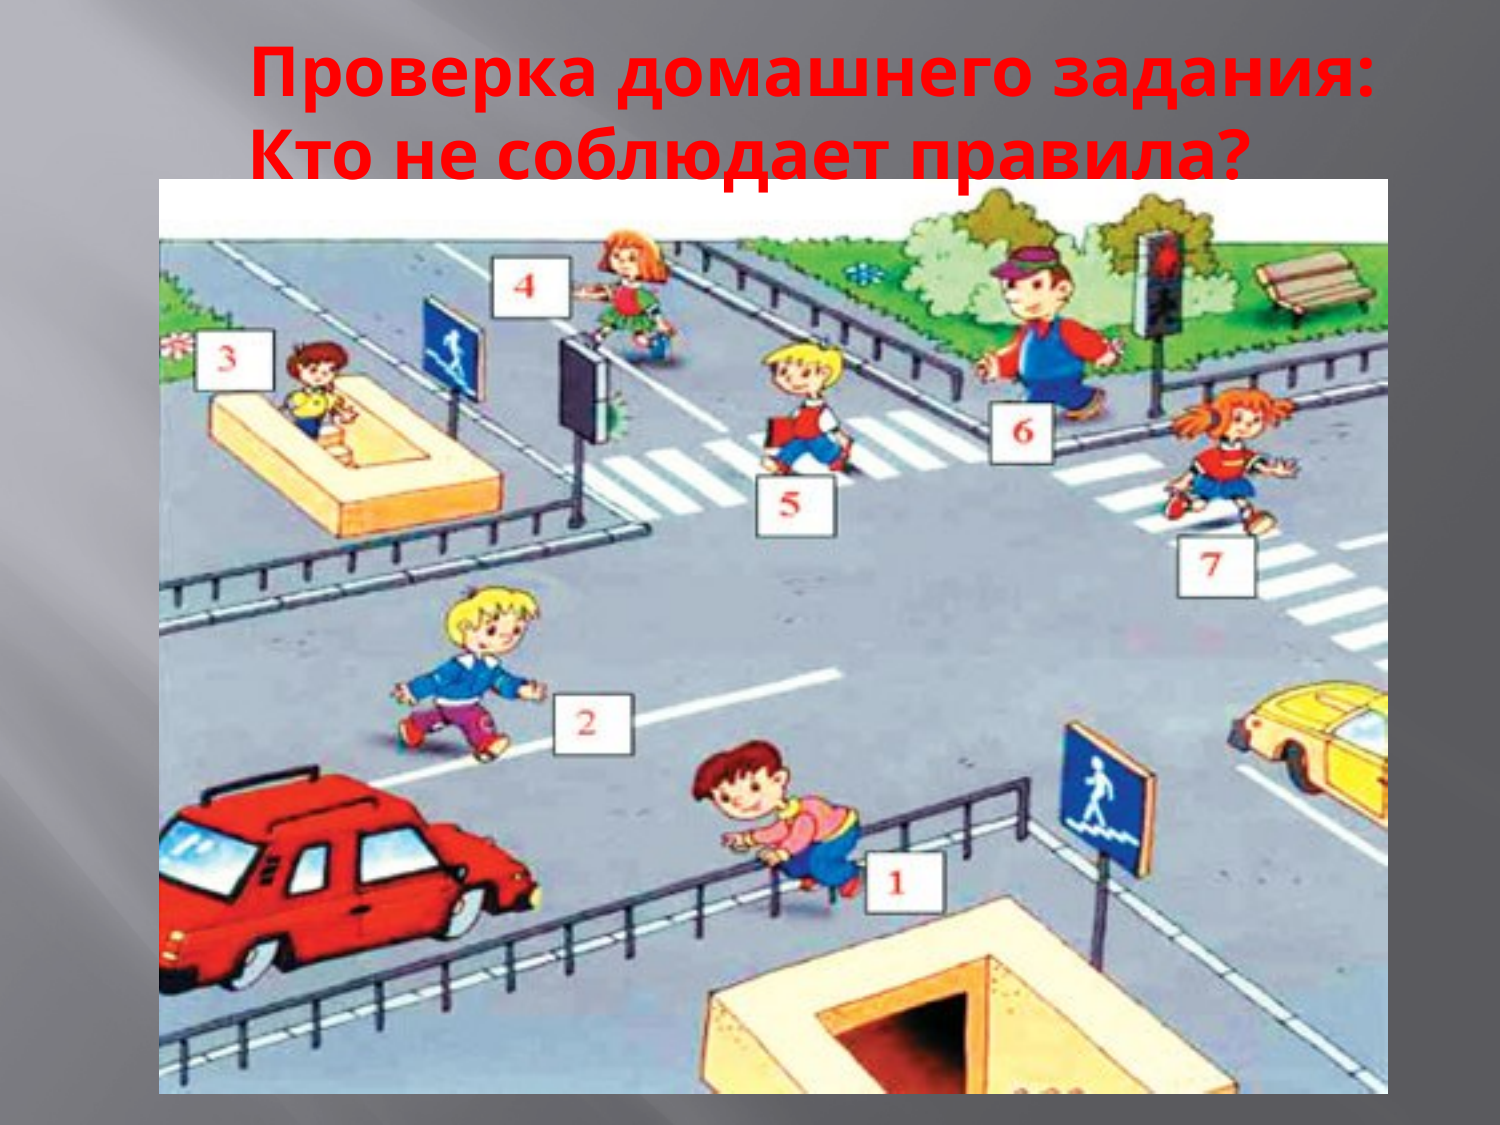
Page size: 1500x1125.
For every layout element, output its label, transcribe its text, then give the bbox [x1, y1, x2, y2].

picture [159, 179, 1389, 1095]
title Проверка домашнего задания: Кто не соблюдает правила? [75, 0, 1425, 220]
